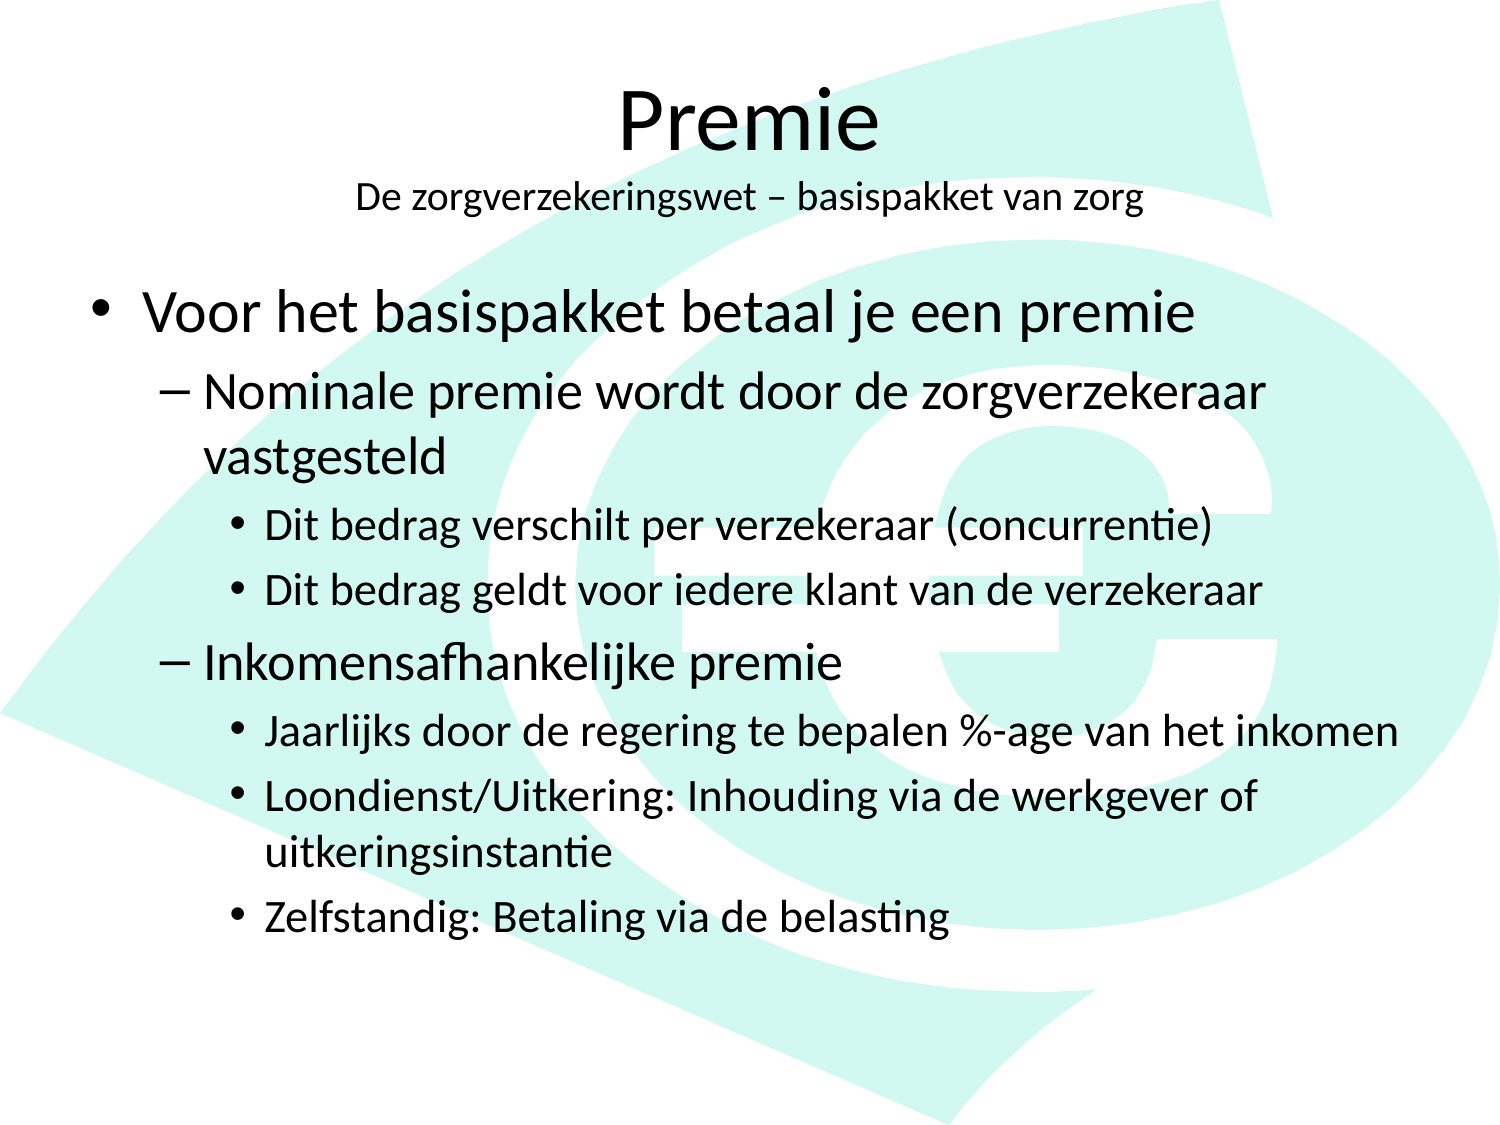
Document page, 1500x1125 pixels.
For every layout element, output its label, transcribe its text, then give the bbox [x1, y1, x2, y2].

list Voor het basispakket betaal je een premie Nominale premie wordt door de zorgverzekeraar vastgesteld Dit bedrag verschilt per verzekeraar (concurrentie) Dit bedrag geldt voor iedere klant van de verzekeraar Inkomensafhankelijke premie Jaarlijks door de regering te bepalen %-age van het inkomen Loondienst/Uitkering: Inhouding via de werkgever of uitkeringsinstantie Zelfstandig: Betaling via de belasting [75, 262, 1425, 1005]
title Premie De zorgverzekeringswet – basispakket van zorg [75, 45, 1425, 233]
